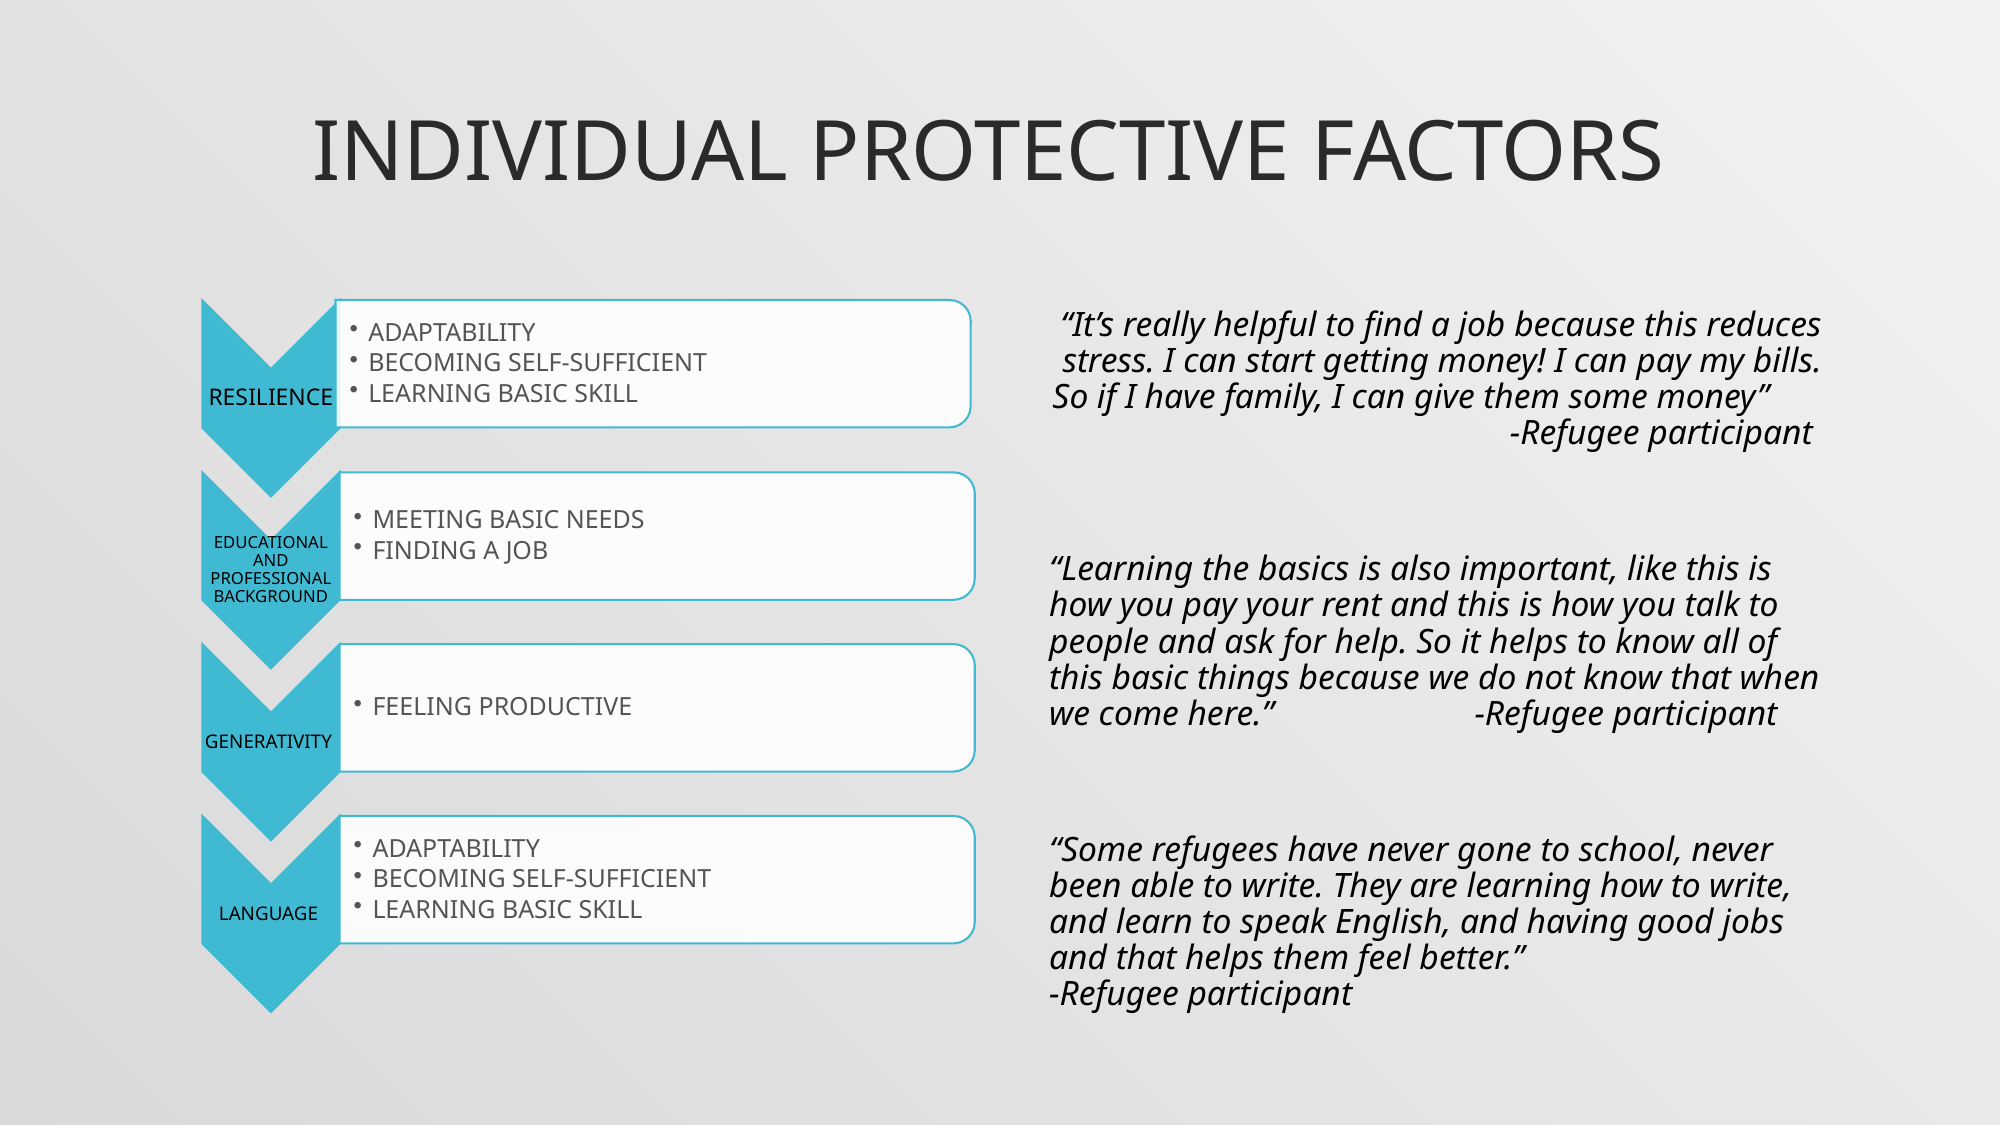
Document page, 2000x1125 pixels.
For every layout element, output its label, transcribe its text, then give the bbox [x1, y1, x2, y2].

title Individual Protective Factors [199, 45, 1800, 263]
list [202, 299, 975, 1013]
list “It’s really helpful to find a job because this reduces stress. I can start getting money! I can pay my bills. So if I have family, I can give them some money” -Refugee participant “Learning the basics is also important, like this is how you pay your rent and this is how you talk to people and ask for help. So it helps to know all of this basic things because we do not know that when we come here.” -Refugee participant “Some refugees have never gone to school, never been able to write. They are learning how to write, and learn to speak English, and having good jobs and that helps them feel better.” -Refugee participant [1027, 299, 1838, 1063]
